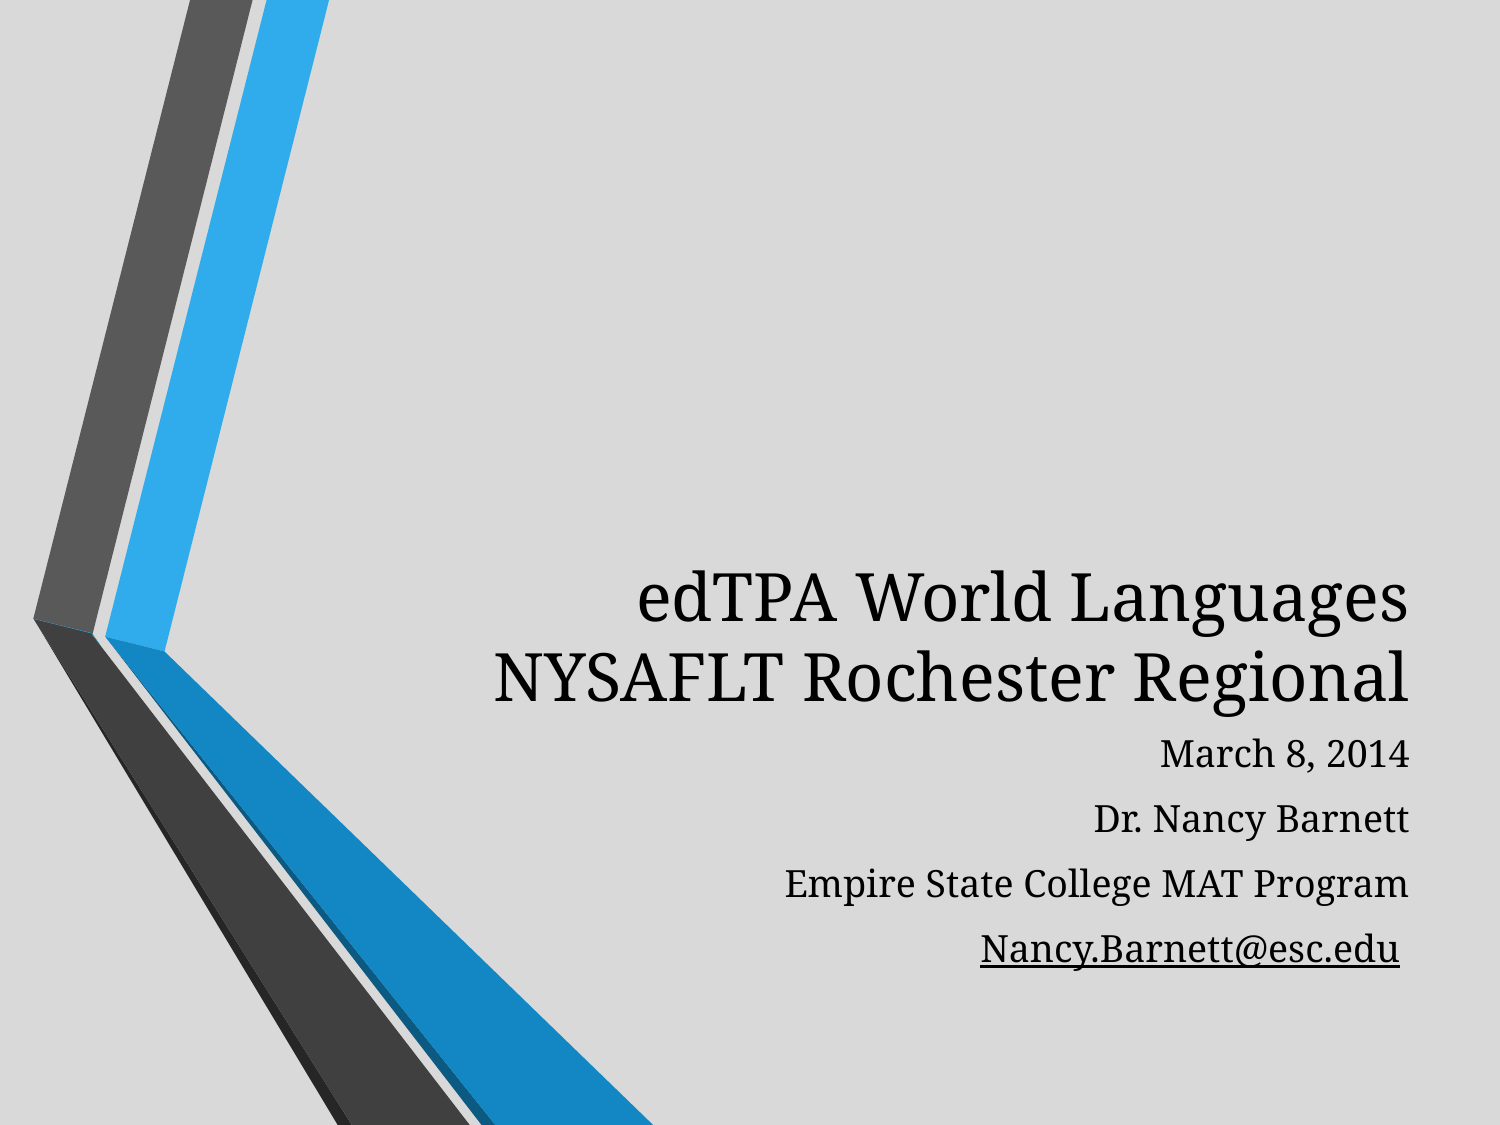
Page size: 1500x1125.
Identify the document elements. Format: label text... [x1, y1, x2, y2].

subtitle March 8, 2014 Dr. Nancy Barnett Empire State College MAT Program Nancy.Barnett@esc.edu [479, 722, 1425, 947]
title edTPA World Languages NYSAFLT Rochester Regional [285, 149, 1425, 723]
